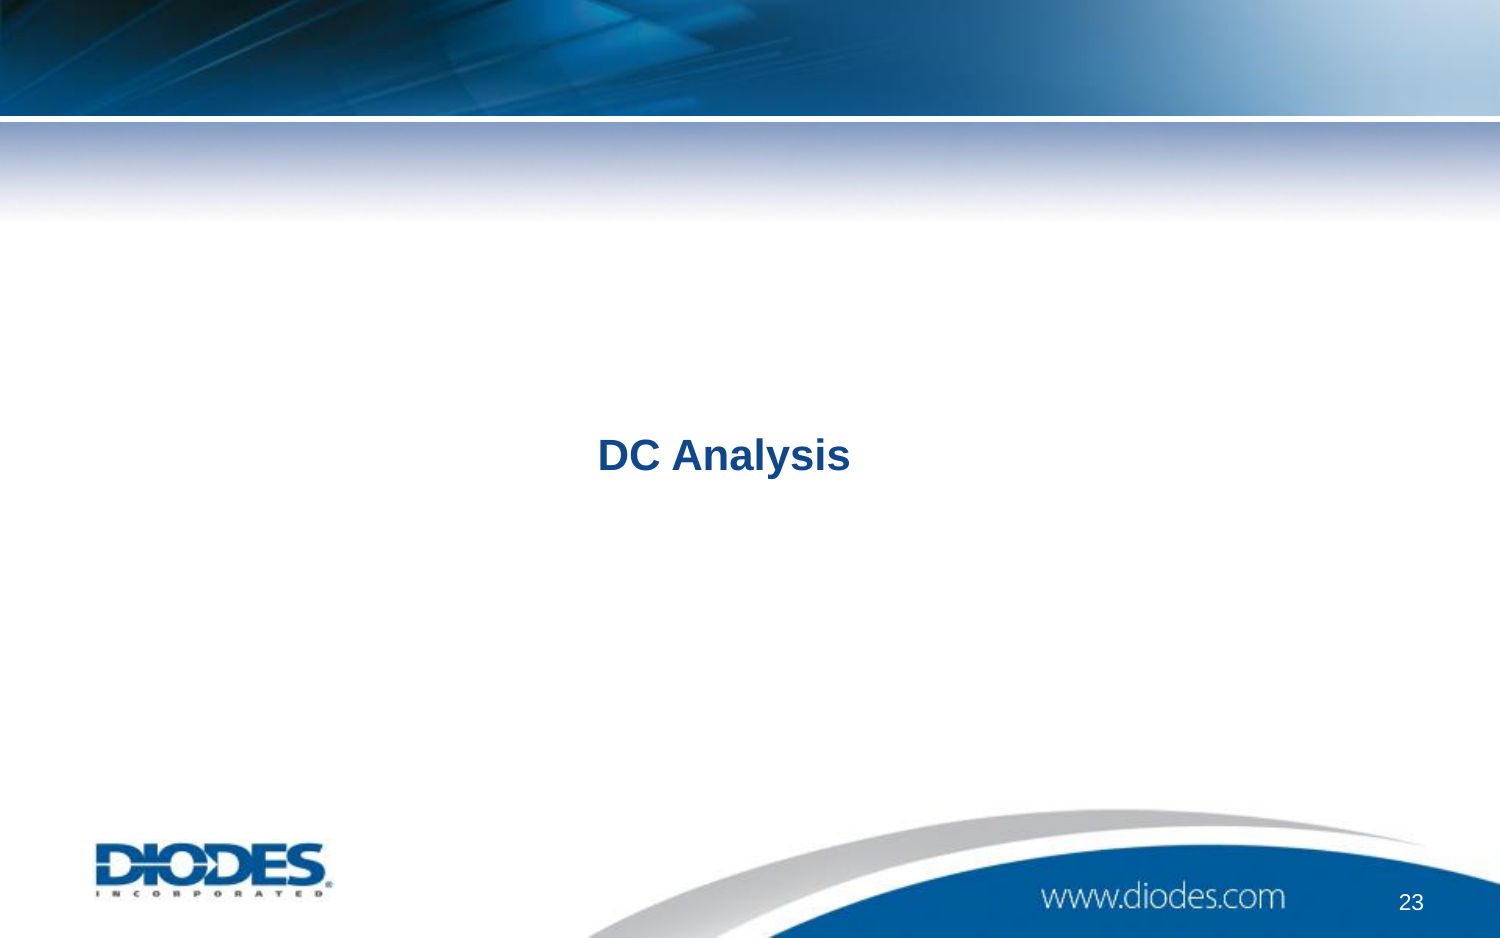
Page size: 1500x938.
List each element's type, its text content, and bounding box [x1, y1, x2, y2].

picture [0, 0, 1500, 116]
picture [575, 806, 1500, 938]
picture [92, 839, 335, 902]
list DC Analysis [337, 393, 1075, 481]
slide_number 23 [1373, 879, 1438, 924]
picture [0, 122, 1500, 238]
